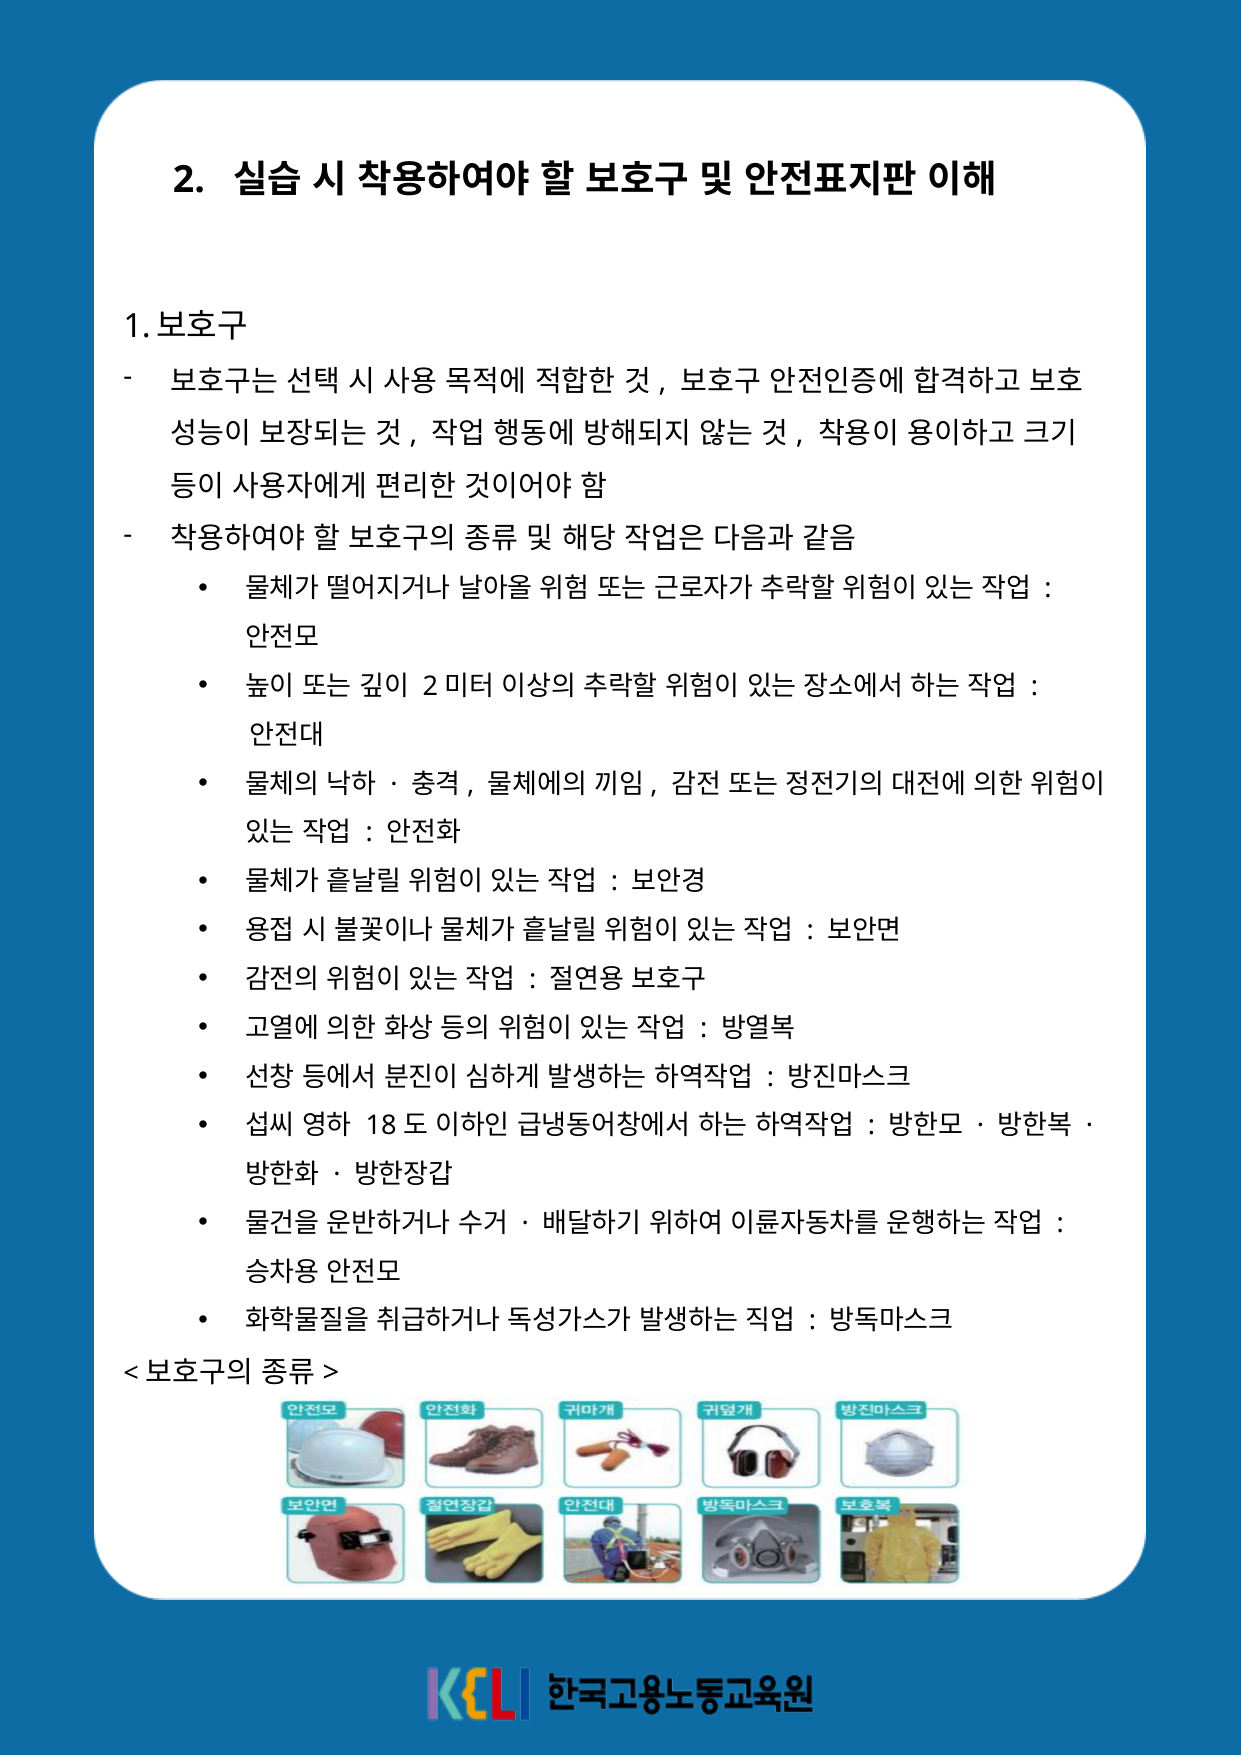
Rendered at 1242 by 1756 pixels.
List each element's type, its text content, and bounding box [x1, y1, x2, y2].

text_box 2. 실습 시 착용하여야 할 보호구 및 안전표지판 이해 [170, 152, 1144, 200]
picture [0, 0, 1241, 1755]
text_box 보호구 보호구는 선택 시 사용 목적에 적합한 것, 보호구 안전인증에 합격하고 보호 성능이 보장되는 것, 작업 행동에 방해되지 않는 것, 착용이 용이하고 크기 등이 사용자에게 편리한 것이어야 함 착용하여야 할 보호구의 종류 및 해당 작업은 다음과 같음 물체가 떨어지거나 날아올 위험 또는 근로자가 추락할 위험이 있는 작업 : 안전모 높이 또는 깊이 2미터 이상의 추락할 위험이 있는 장소에서 하는 작업 : 안전대 물체의 낙하 · 충격, 물체에의 끼임, 감전 또는 정전기의 대전에 의한 위험이 있는 작업 : 안전화 물체가 흩날릴 위험이 있는 작업 : 보안경 용접 시 불꽃이나 물체가 흩날릴 위험이 있는 작업 : 보안면 감전의 위험이 있는 작업 : 절연용 보호구 고열에 의한 화상 등의 위험이 있는 작업 : 방열복 선창 등에서 분진이 심하게 발생하는 하역작업 : 방진마스크 섭씨 영하 18도 이하인 급냉동어창에서 하는 하역작업 : 방한모 · 방한복 · 방한화 · 방한장갑 물건을 운반하거나 수거 · 배달하기 위하여 이륜자동차를 운행하는 작업 : 승차용 안전모 화학물질을 취급하거나 독성가스가 발생하는 직업 : 방독마스크 <보호구의 종류> [95, 262, 1109, 1388]
